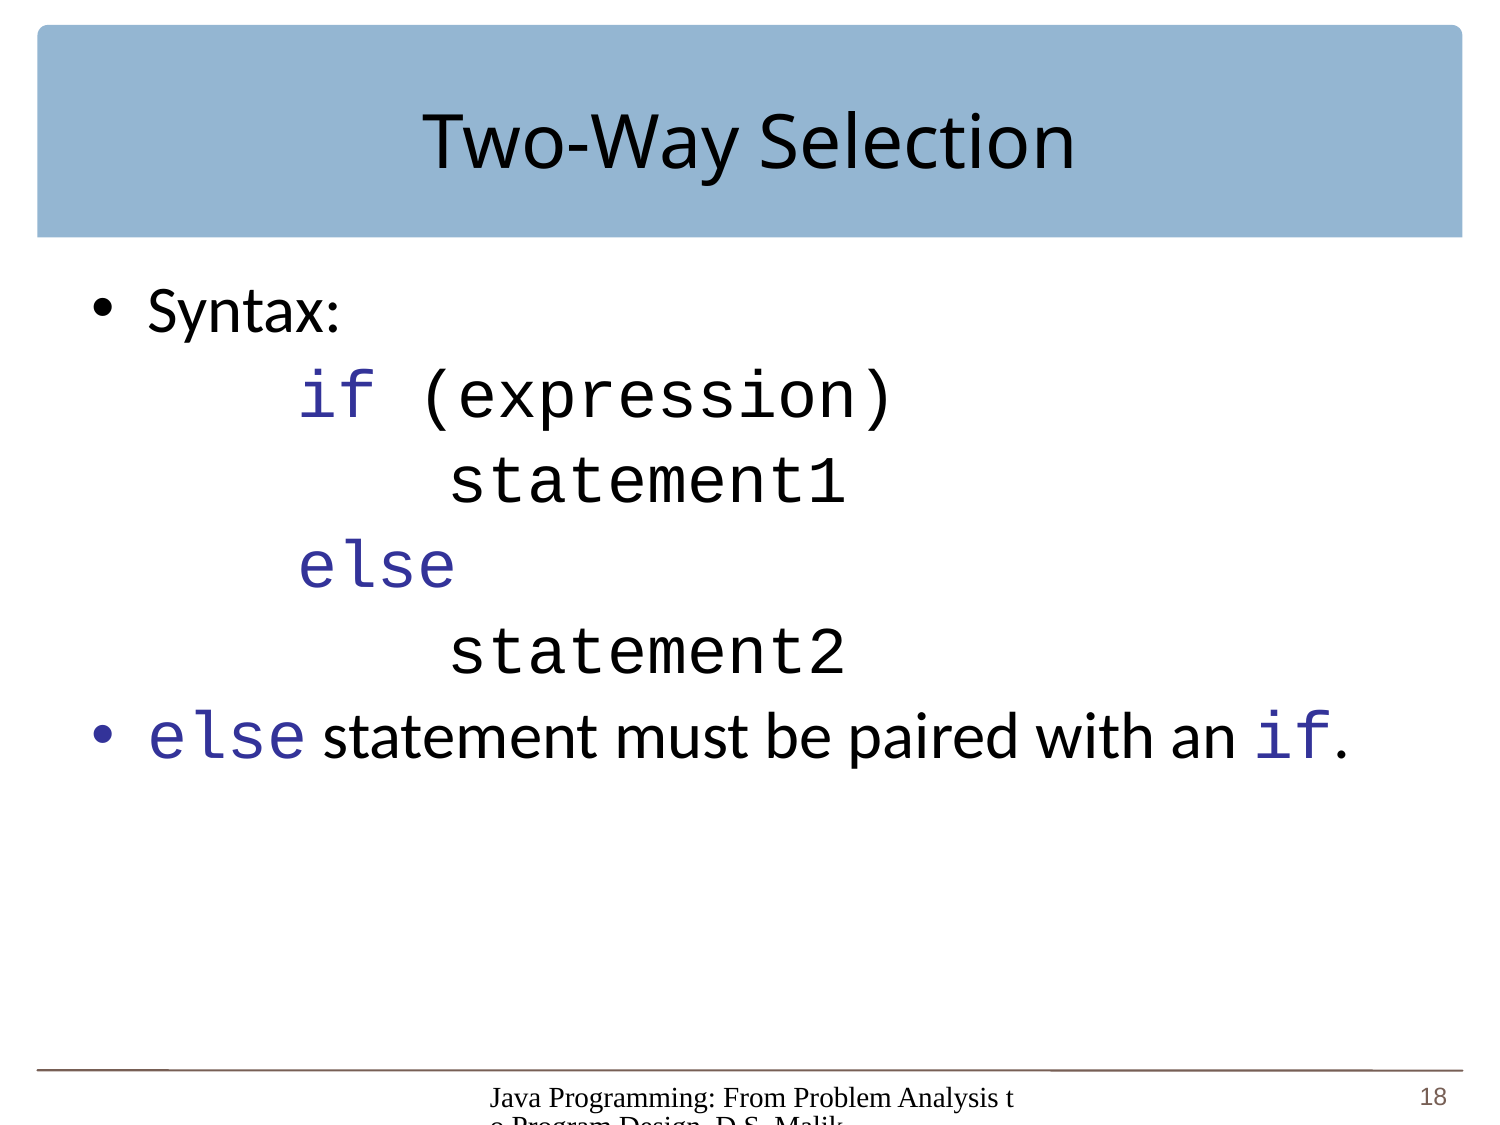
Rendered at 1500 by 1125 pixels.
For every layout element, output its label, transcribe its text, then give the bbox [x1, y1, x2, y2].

text_box Syntax: if (expression) statement1 else statement2 else statement must be paired with an if. [76, 267, 1400, 988]
slide_number 18 [1112, 1069, 1463, 1123]
title Two-Way Selection [49, 44, 1451, 233]
footer Java Programming: From Problem Analysis to Program Design, D.S. Malik [474, 1069, 1038, 1123]
